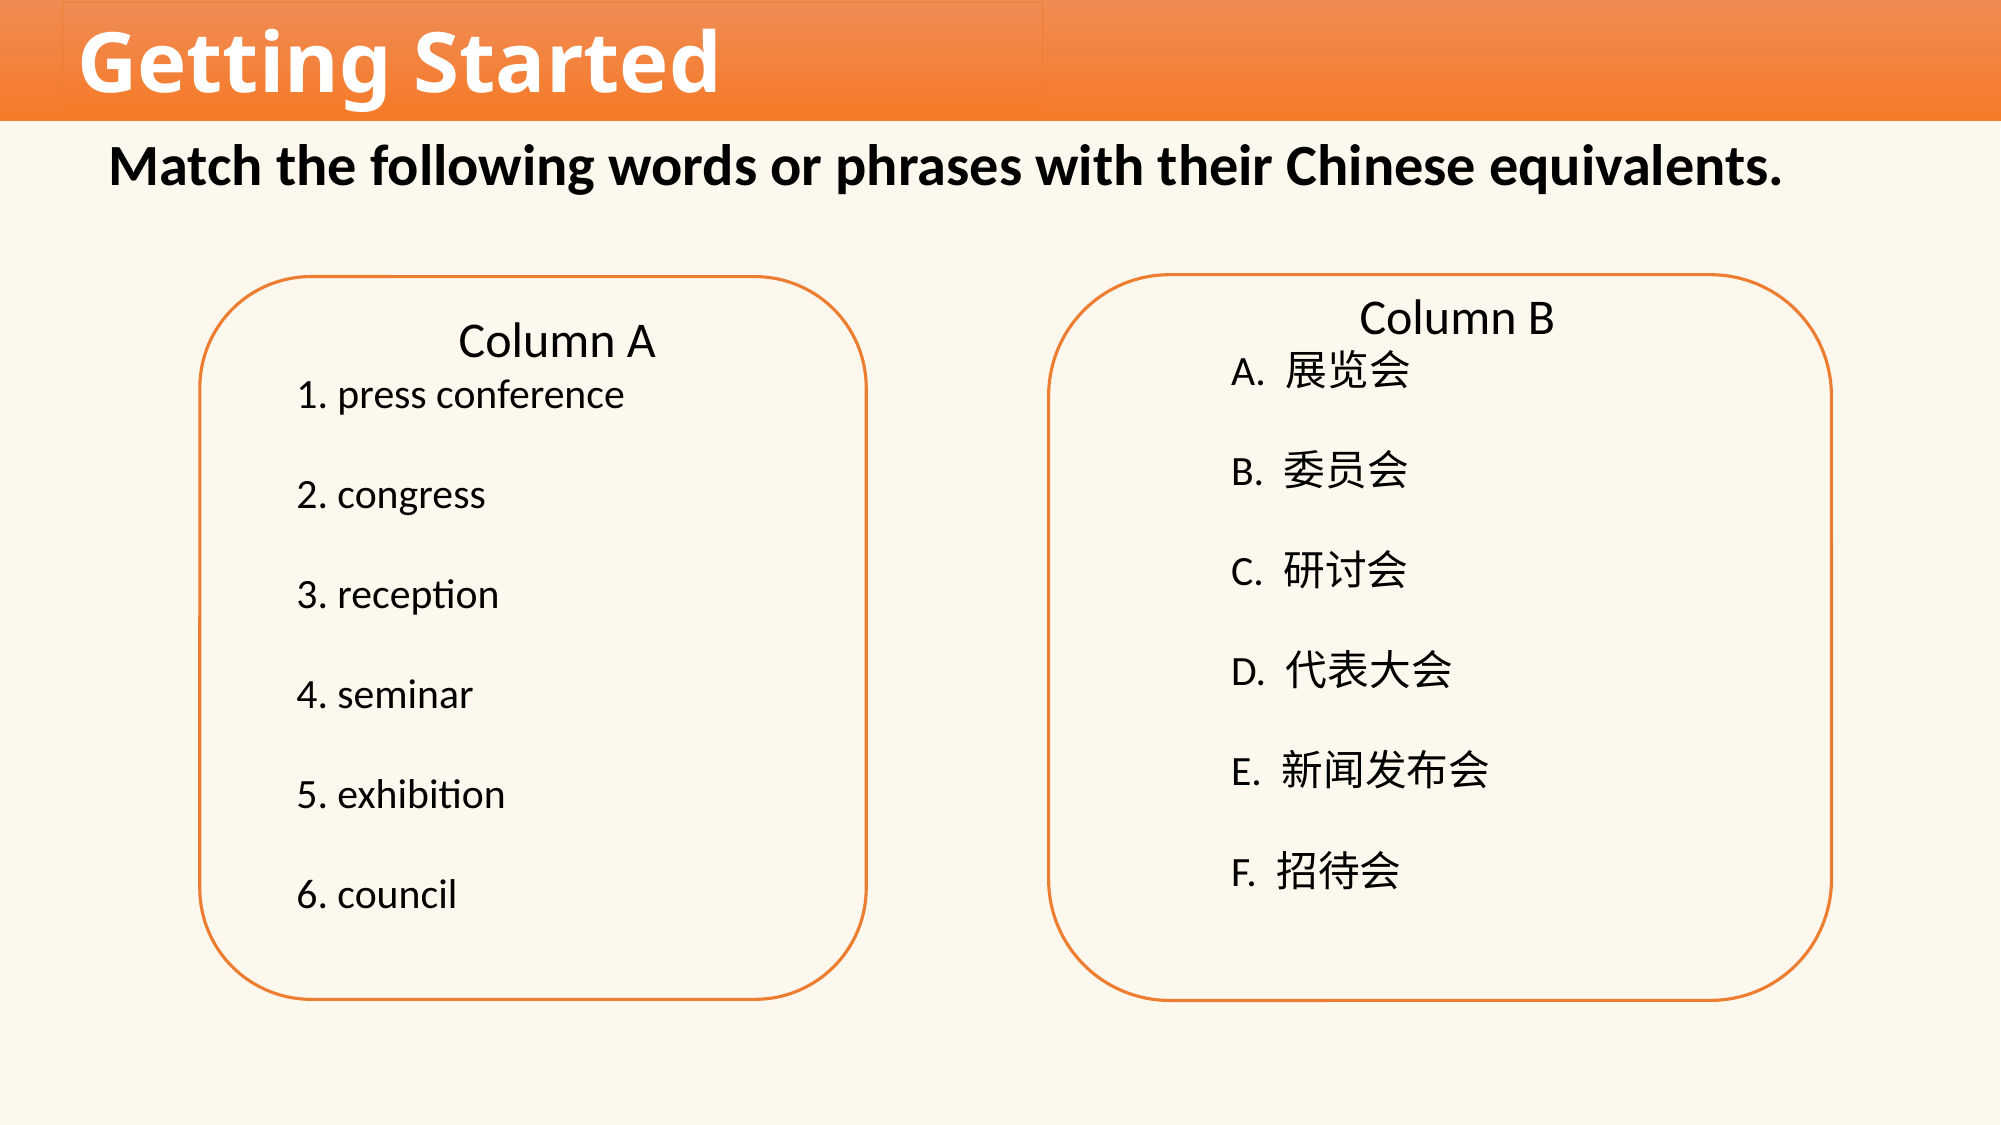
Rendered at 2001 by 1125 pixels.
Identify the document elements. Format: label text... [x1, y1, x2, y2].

text_box [198, 275, 868, 1001]
text_box Match the following words or phrases with their Chinese equivalents. [93, 127, 1901, 206]
text_box [1047, 309, 1831, 1002]
text_box Column A 1. press conference 2. congress 3. reception 4. seminar 5. exhibition 6. council [281, 299, 834, 925]
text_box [0, 0, 2000, 121]
text_box Column B A. 展览会 B. 委员会 C. 研讨会 D. 代表大会 E. 新闻发布会 F. 招待会 [1083, 276, 1832, 902]
